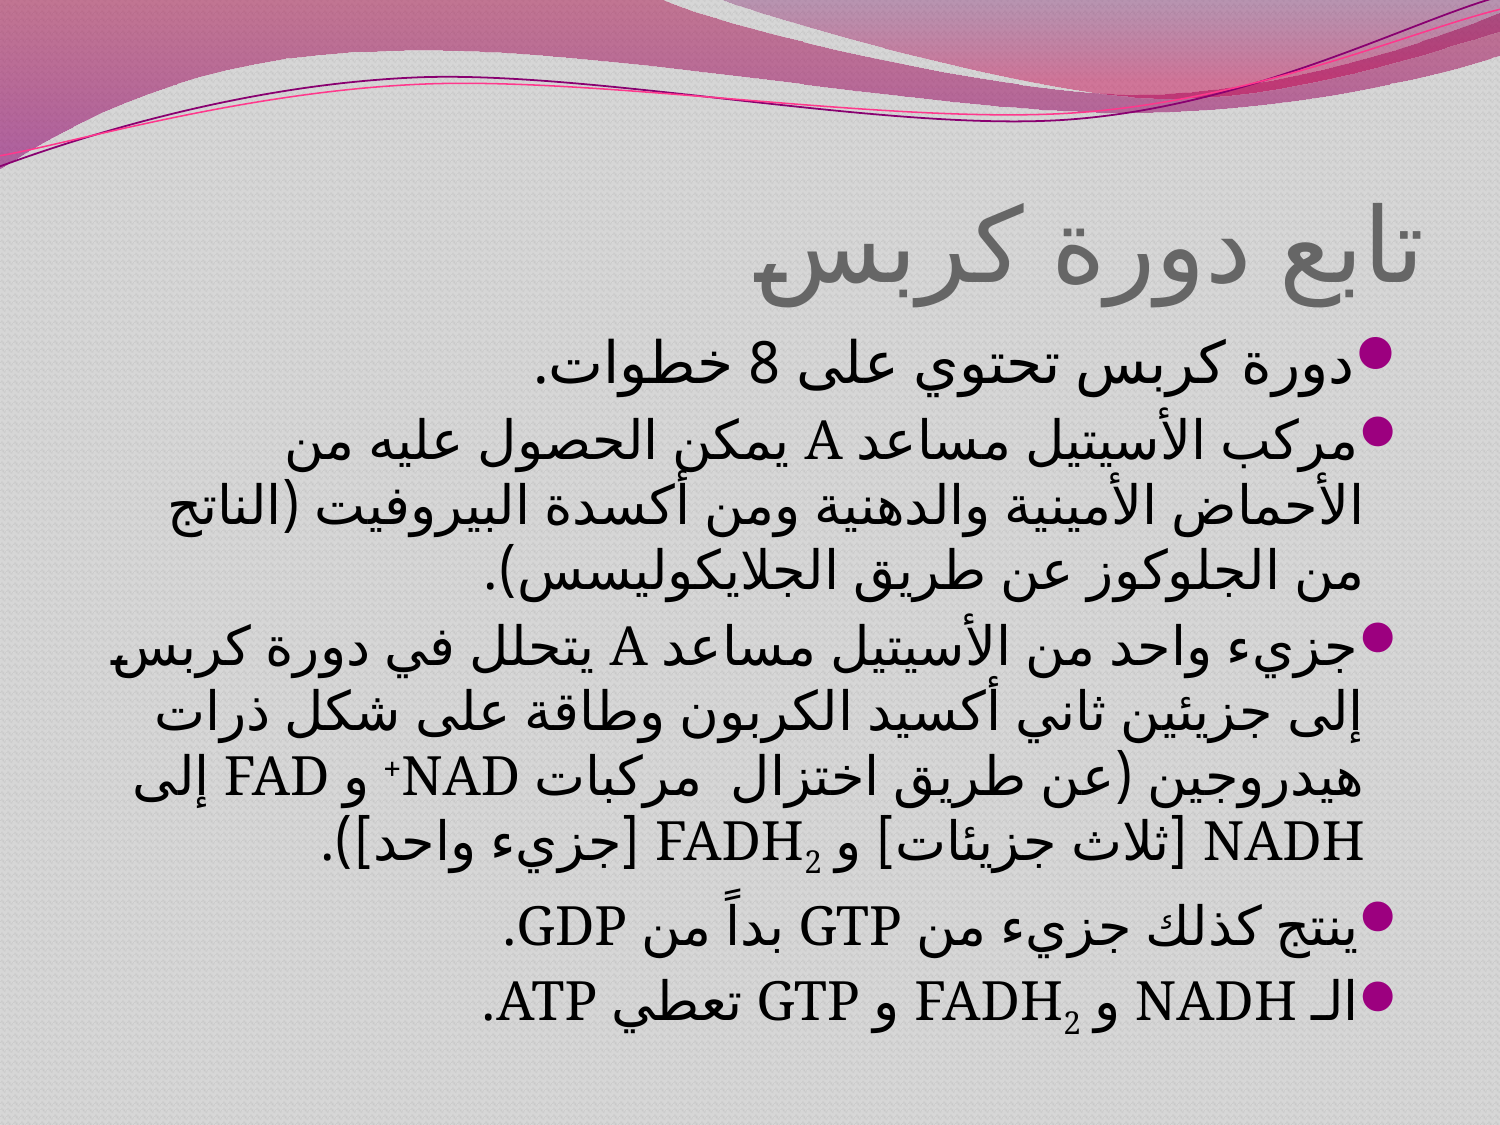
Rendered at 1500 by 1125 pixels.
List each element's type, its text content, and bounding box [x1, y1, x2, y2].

list دورة كربس تحتوي على 8 خطوات. مركب الأسيتيل مساعد A يمكن الحصول عليه من الأحماض الأمينية والدهنية ومن أكسدة البيروفيت (الناتج من الجلوكوز عن طريق الجلايكوليسس). جزيء واحد من الأسيتيل مساعد A يتحلل في دورة كربس إلى جزيئين ثاني أكسيد الكربون وطاقة على شكل ذرات هيدروجين (عن طريق اختزال مركبات NAD+ و FAD إلى NADH [ثلاث جزيئات] و FADH2 [جزيء واحد]). ينتج كذلك جزيء من GTP بداً من GDP. الـ NADH و FADH2 و GTP تعطي ATP. [75, 317, 1425, 1038]
title تابع دورة كربس [75, 115, 1425, 303]
